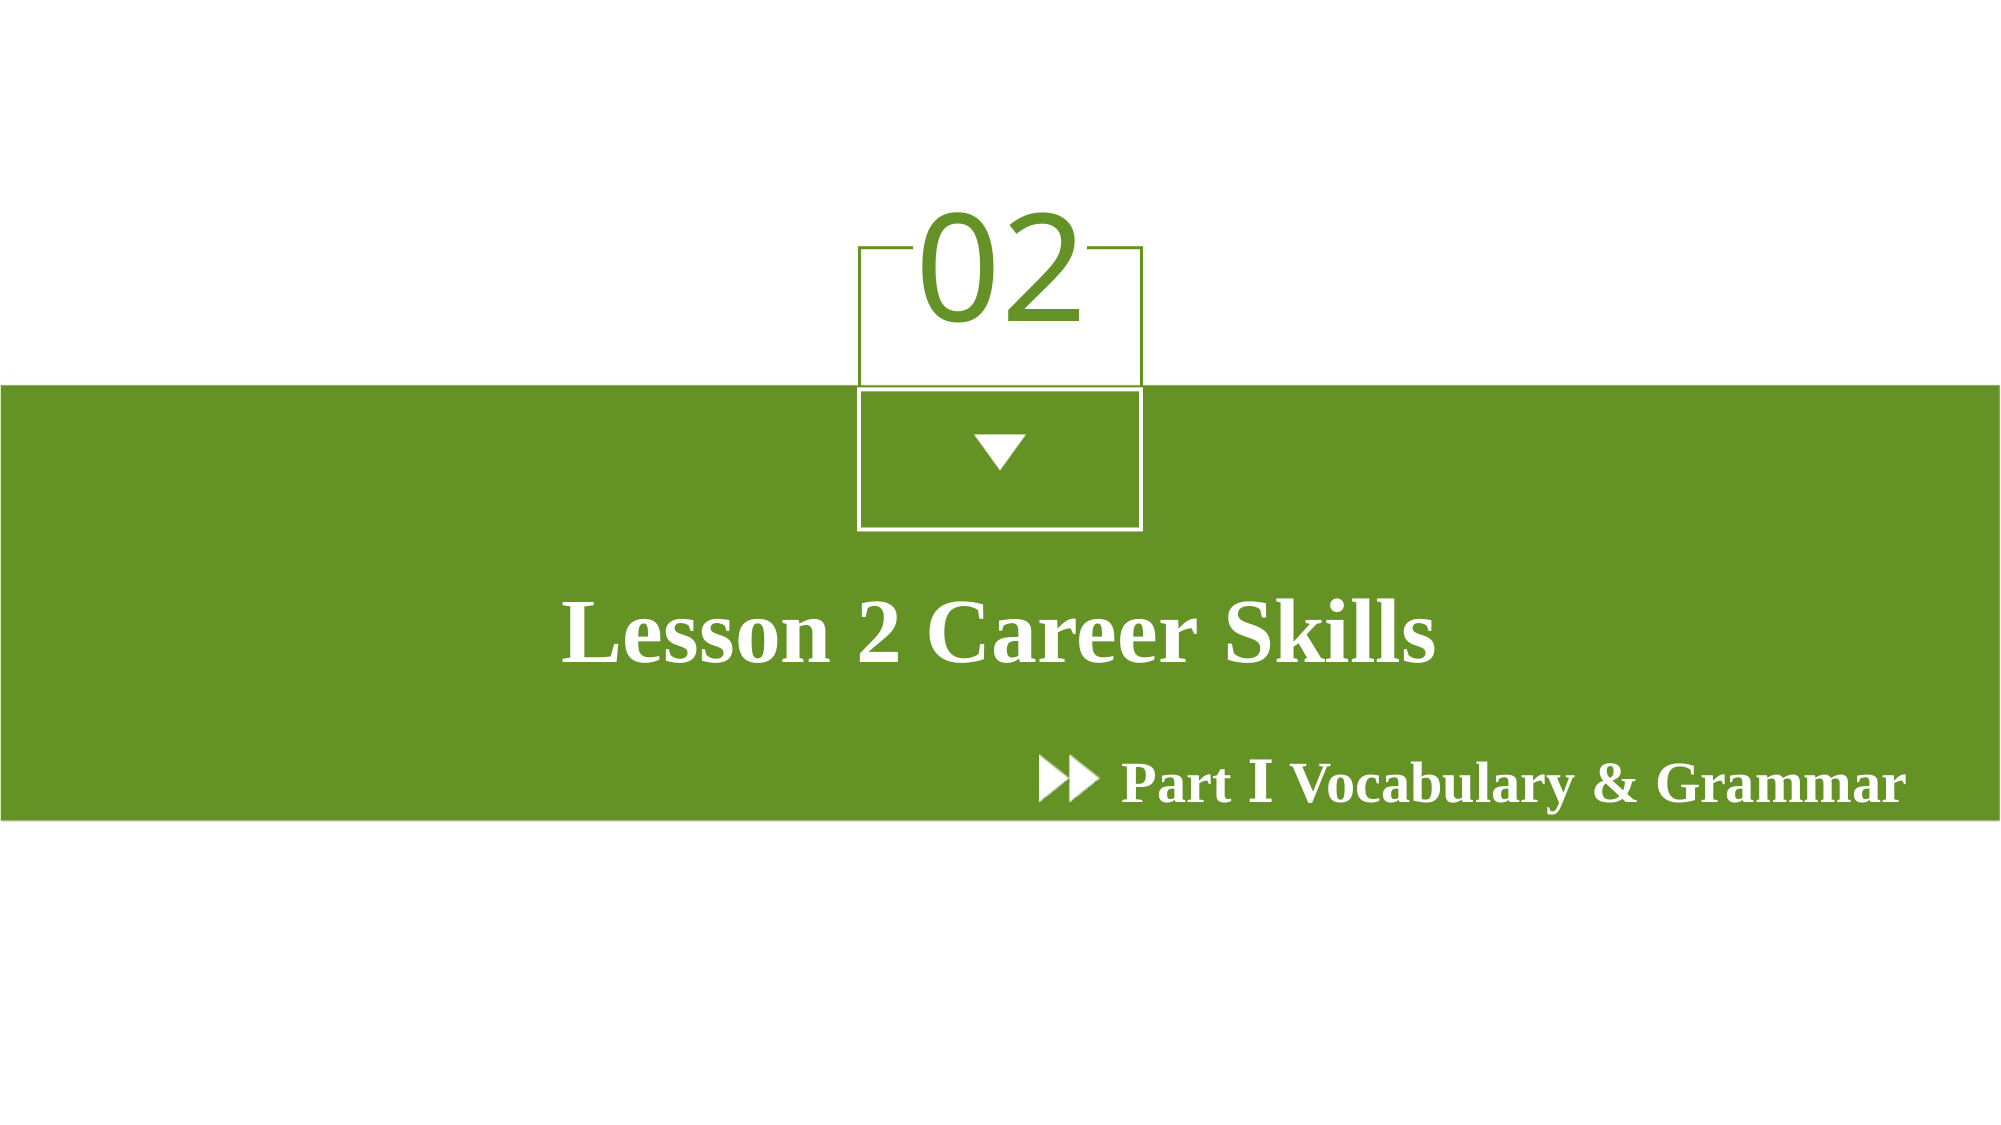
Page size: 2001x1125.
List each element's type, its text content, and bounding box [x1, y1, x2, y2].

text_box 02 [896, 171, 1106, 353]
text_box Lesson 2 Career Skills [0, 518, 2000, 732]
picture [0, 0, 2000, 518]
picture [0, 732, 2000, 1125]
text_box Part Ⅰ Vocabulary & Grammar [1121, 738, 1997, 821]
